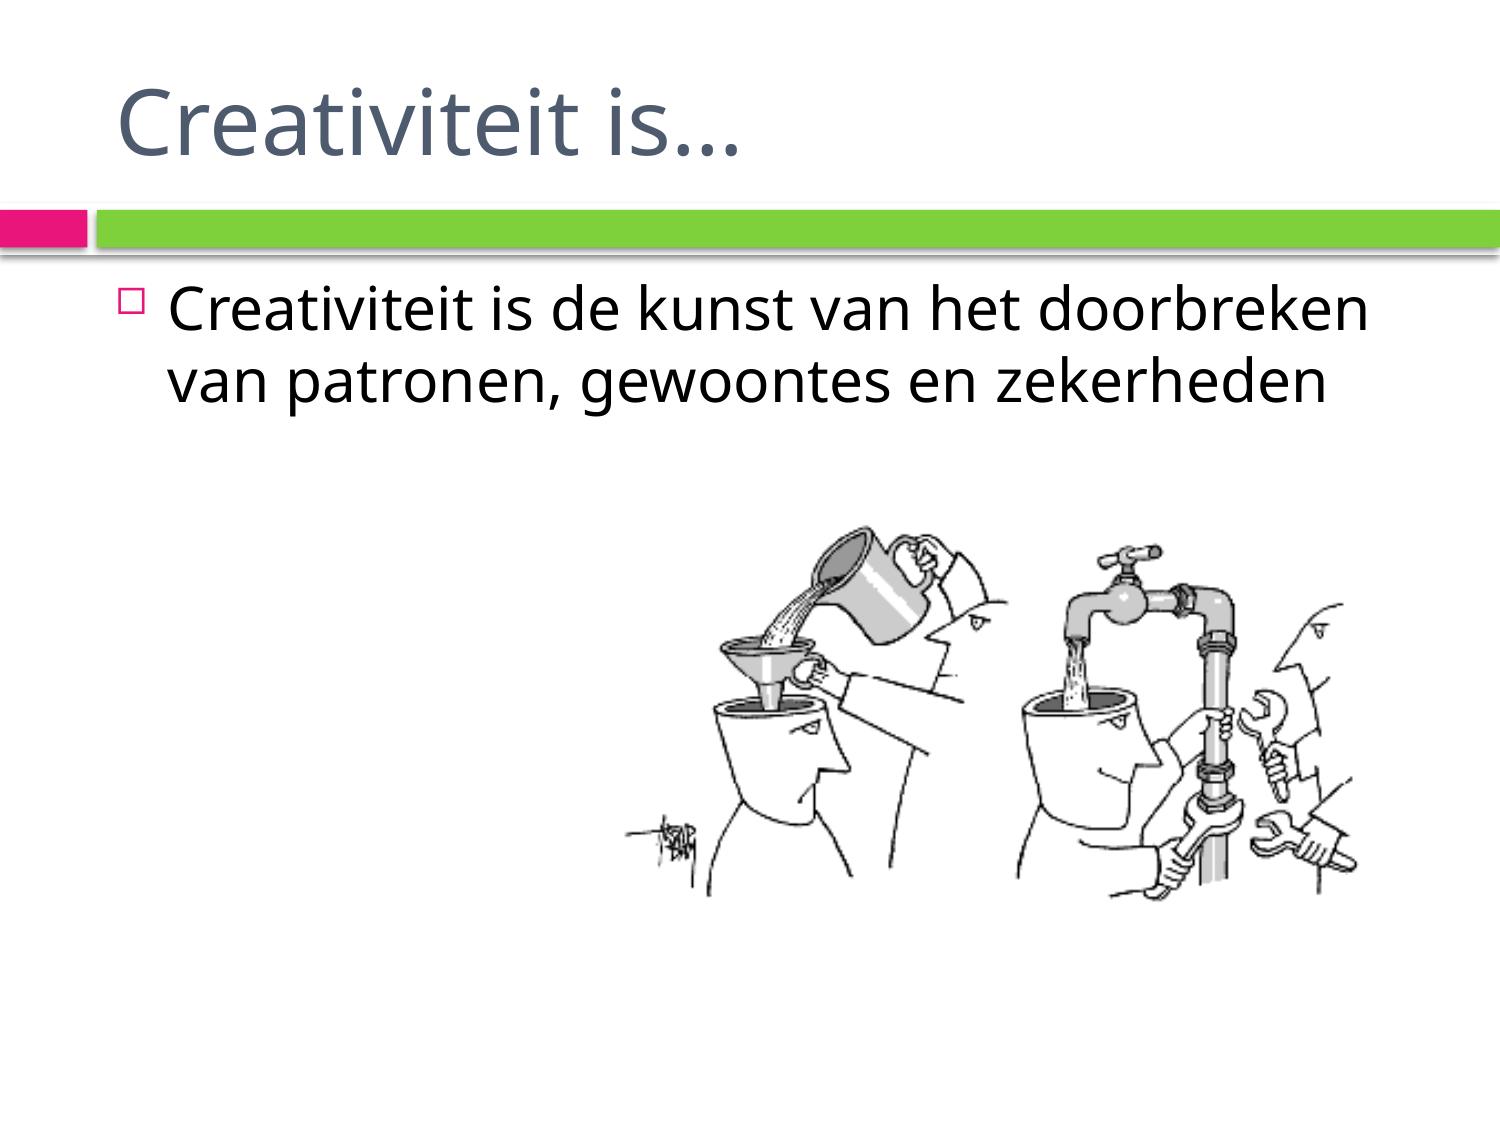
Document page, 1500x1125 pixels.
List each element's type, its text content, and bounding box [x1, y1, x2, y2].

title Creativiteit is… [100, 37, 1438, 200]
list Creativiteit is de kunst van het doorbreken van patronen, gewoontes en zekerheden [100, 262, 1438, 1000]
picture [620, 515, 1376, 924]
